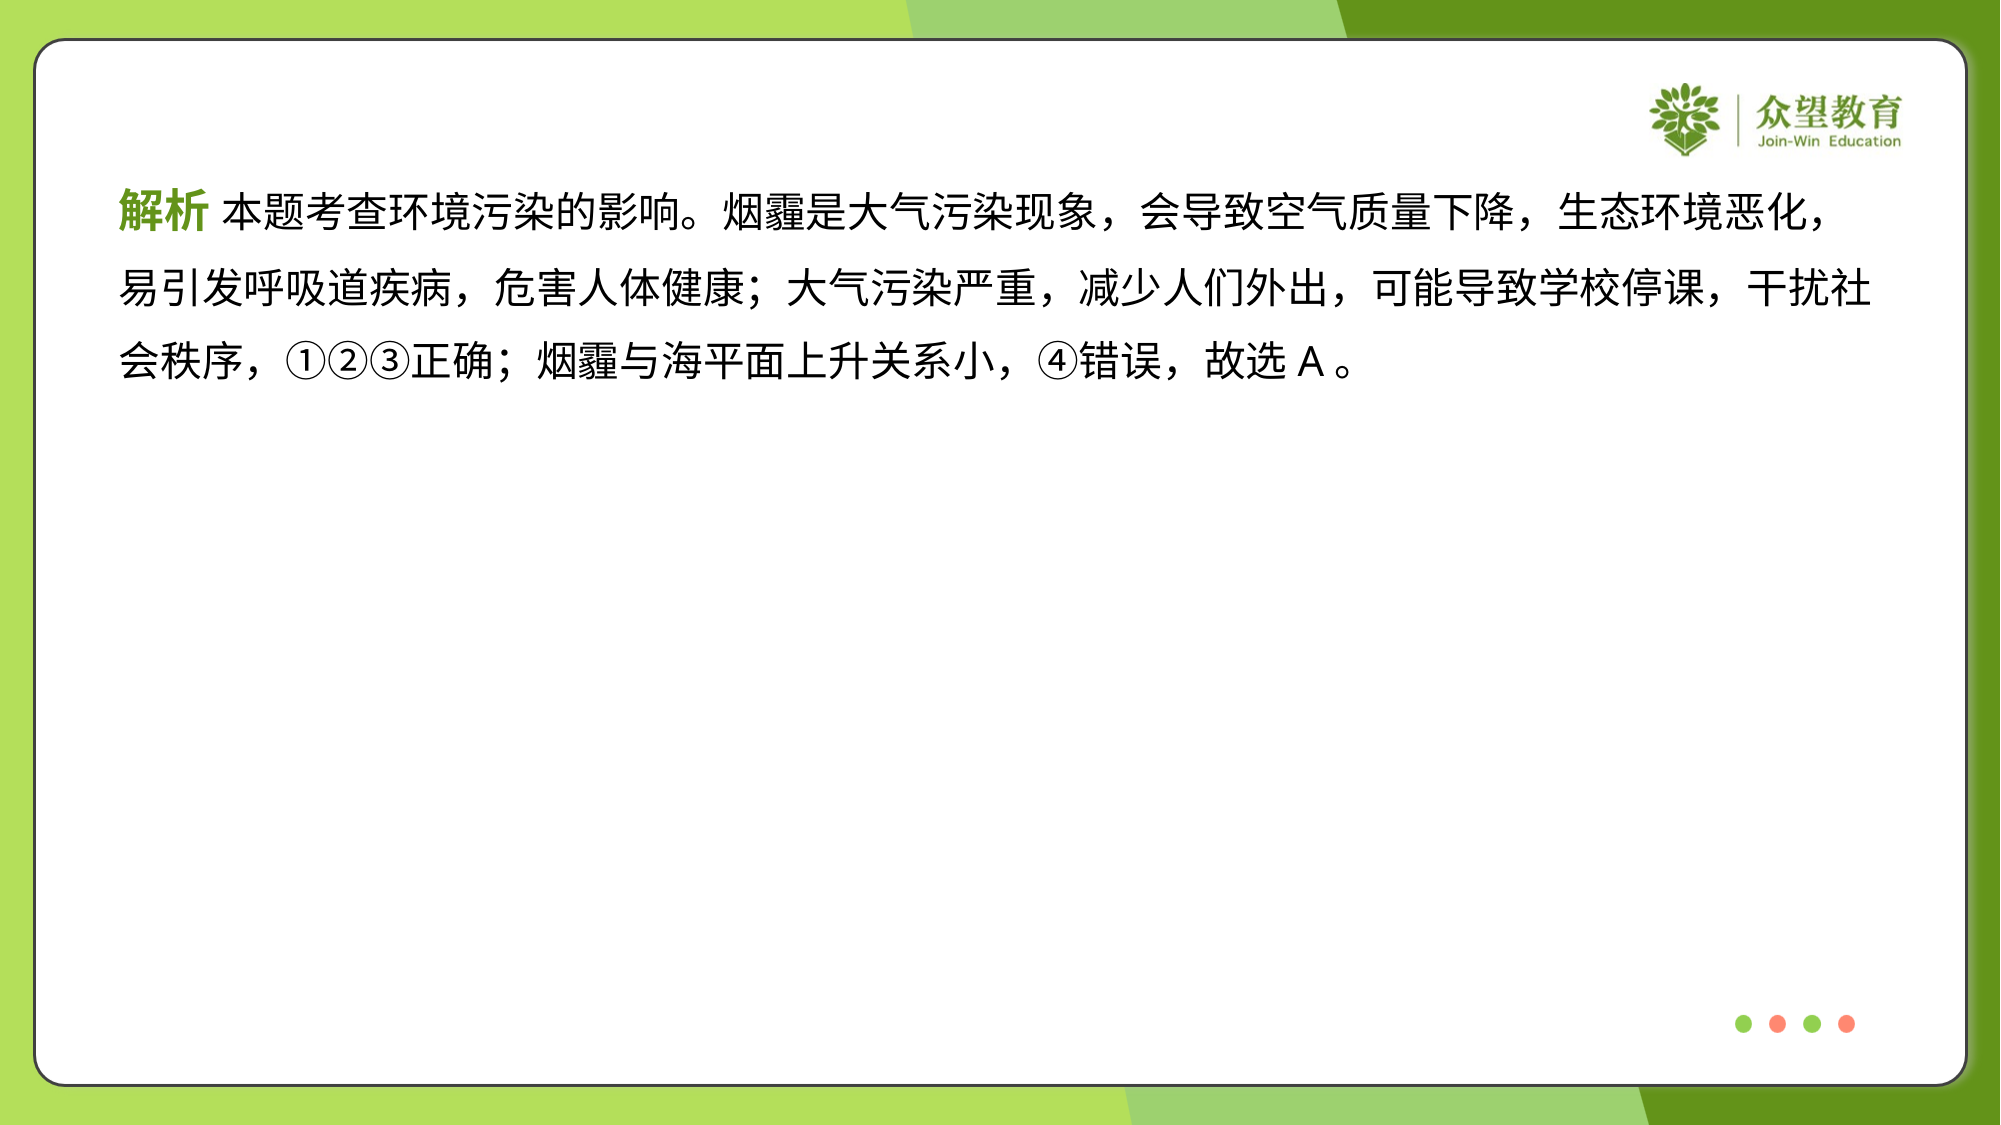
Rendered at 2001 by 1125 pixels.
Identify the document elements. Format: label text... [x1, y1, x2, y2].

picture [0, 0, 2000, 1125]
text_box 解析 本题考查环境污染的影响。烟霾是大气污染现象，会导致空气质量下降，生态环境恶化， 易引发呼吸道疾病，危害人体健康；大气污染严重，减少人们外出，可能导致学校停课，干扰社 会秩序，①②③正确；烟霾与海平面上升关系小，④错误，故选A。 [118, 159, 1883, 377]
